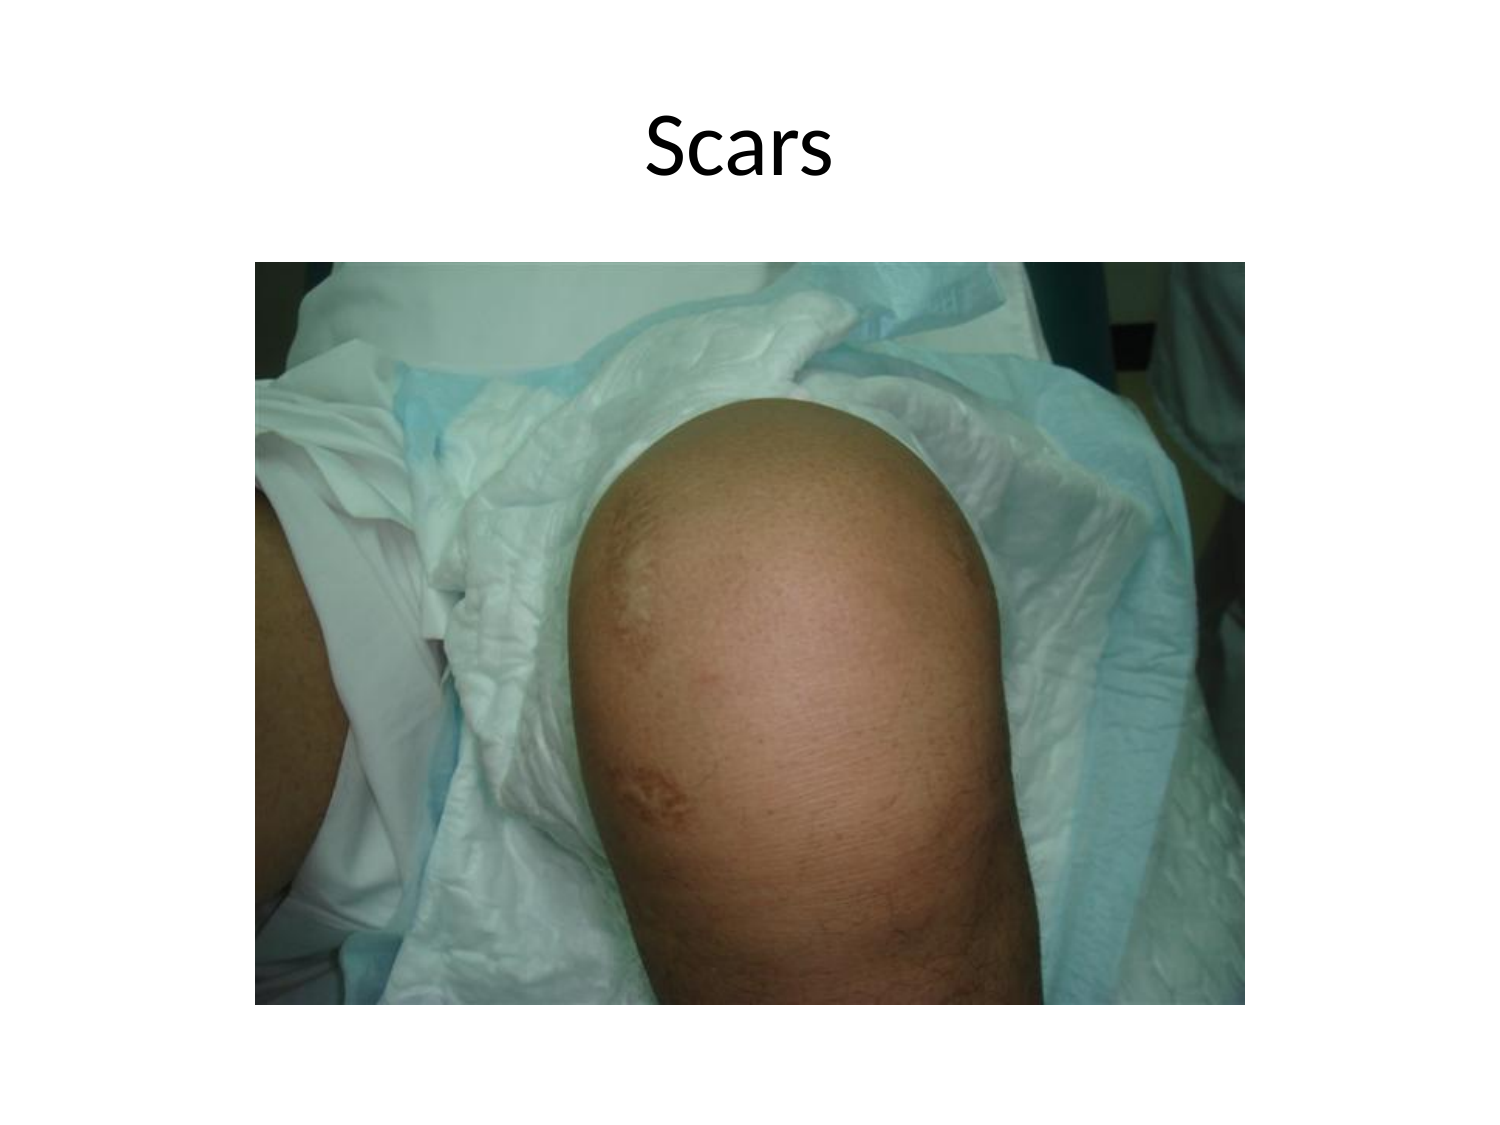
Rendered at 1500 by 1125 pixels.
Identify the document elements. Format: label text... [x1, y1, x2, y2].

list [254, 262, 1246, 1006]
title Scars [75, 45, 1425, 233]
